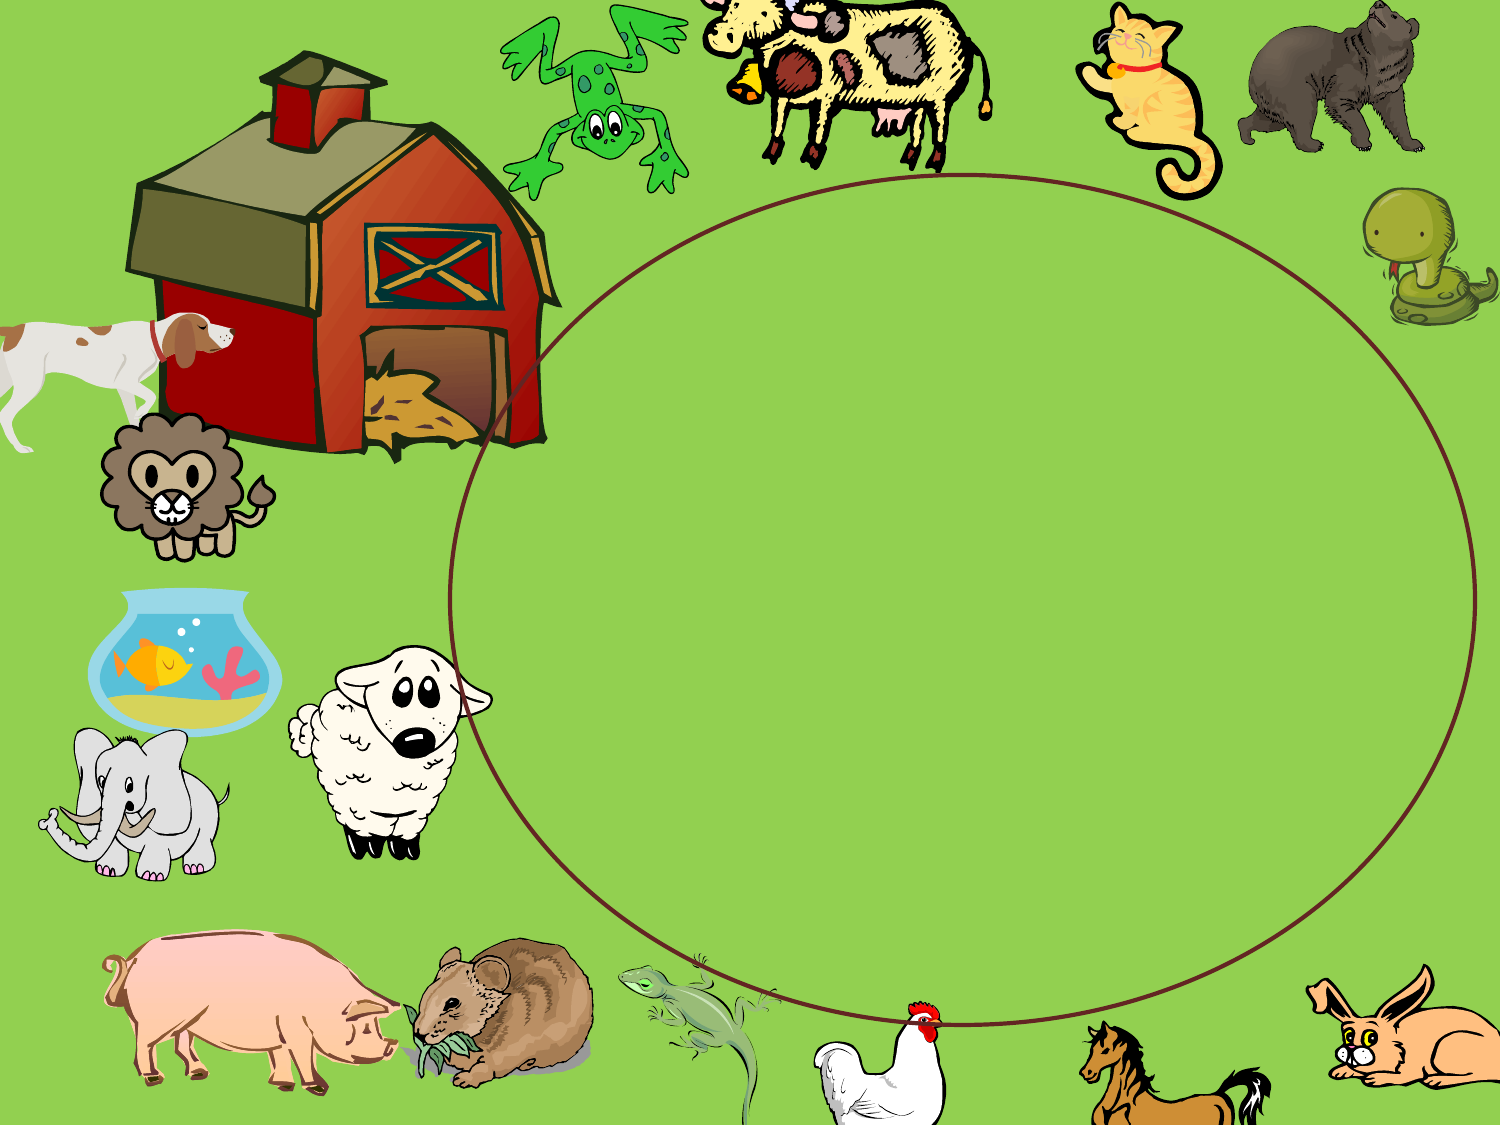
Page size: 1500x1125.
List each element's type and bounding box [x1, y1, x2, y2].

picture [699, 0, 1001, 173]
picture [812, 999, 951, 1125]
picture [0, 0, 696, 563]
picture [287, 637, 496, 863]
picture [1362, 187, 1500, 327]
picture [1062, 1020, 1276, 1125]
picture [1299, 962, 1500, 1093]
picture [612, 949, 788, 1125]
picture [99, 924, 594, 1097]
text_box [447, 174, 1478, 1028]
picture [37, 587, 283, 883]
picture [1074, 0, 1227, 205]
picture [1237, 0, 1426, 153]
